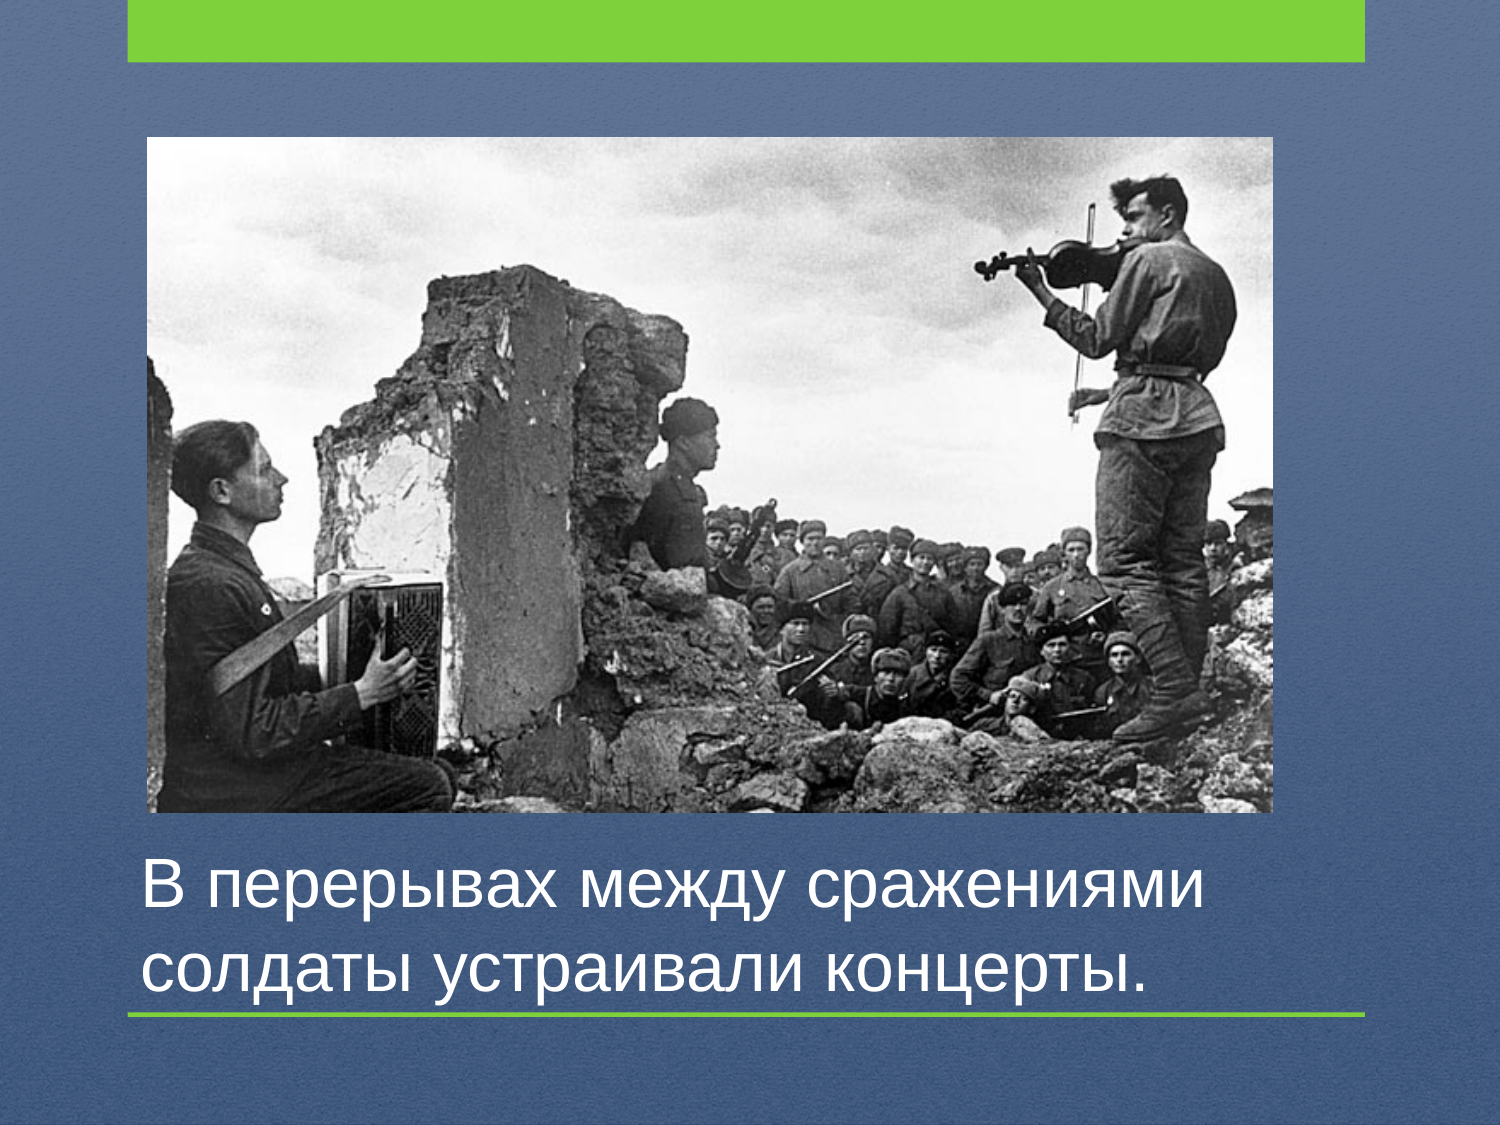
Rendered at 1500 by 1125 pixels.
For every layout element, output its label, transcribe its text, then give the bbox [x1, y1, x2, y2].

title В перерывах между сражениями солдаты устраивали концерты. [125, 750, 1238, 1013]
picture [147, 137, 1274, 814]
